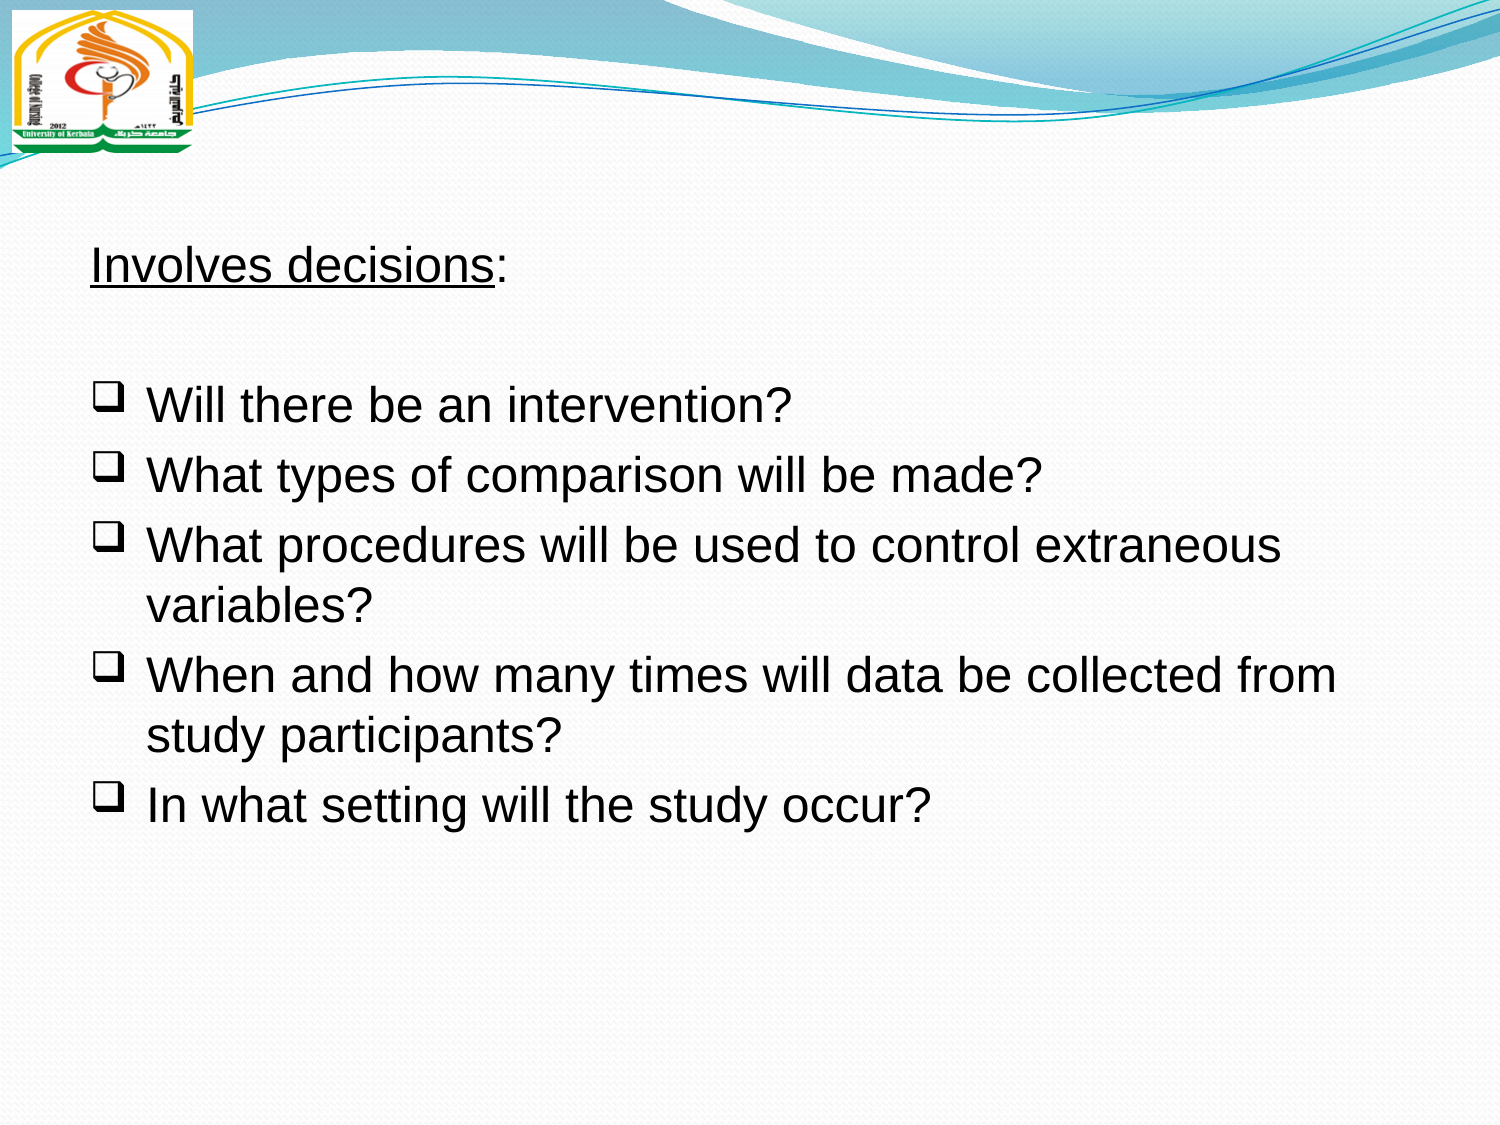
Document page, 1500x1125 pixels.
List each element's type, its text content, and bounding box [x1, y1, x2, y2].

list Involves decisions: Will there be an intervention? What types of comparison will be made? What procedures will be used to control extraneous variables? When and how many times will data be collected from study participants? In what setting will the study occur? [75, 224, 1425, 1038]
picture [12, 10, 193, 153]
